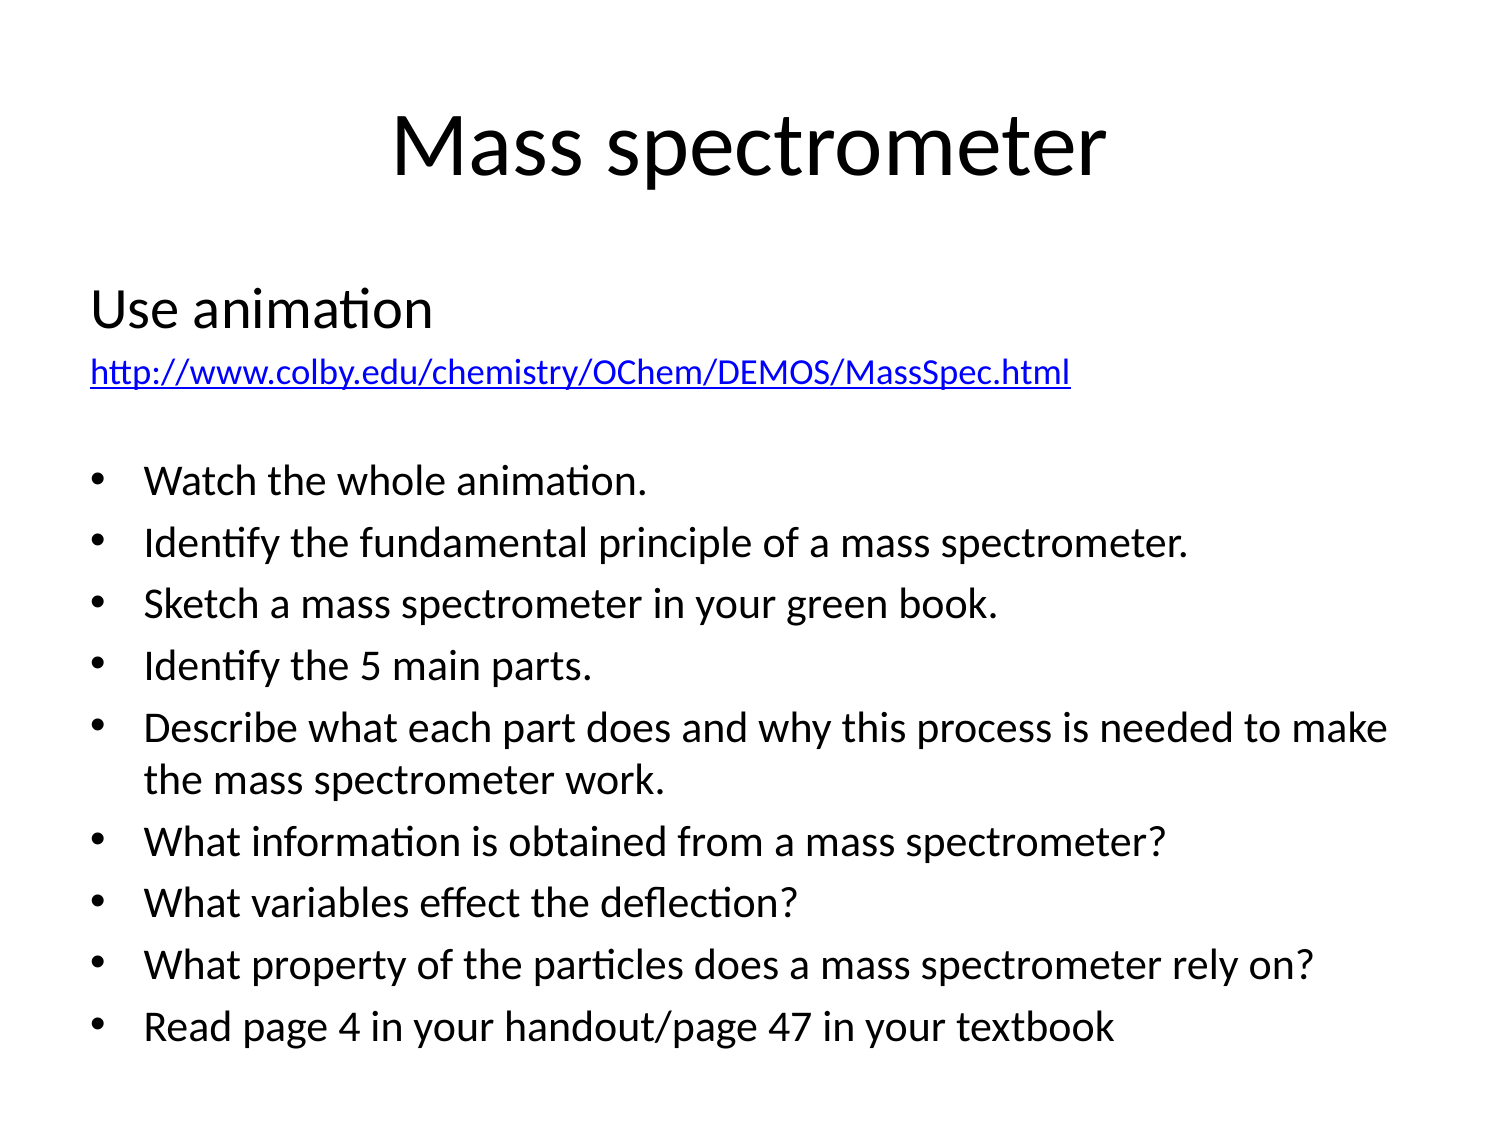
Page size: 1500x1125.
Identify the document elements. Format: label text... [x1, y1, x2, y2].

list Use animation http://www.colby.edu/chemistry/OChem/DEMOS/MassSpec.html Watch the whole animation. Identify the fundamental principle of a mass spectrometer. Sketch a mass spectrometer in your green book. Identify the 5 main parts. Describe what each part does and why this process is needed to make the mass spectrometer work. What information is obtained from a mass spectrometer? What variables effect the deflection? What property of the particles does a mass spectrometer rely on? Read page 4 in your handout/page 47 in your textbook [75, 262, 1425, 1061]
title Mass spectrometer [75, 45, 1425, 233]
